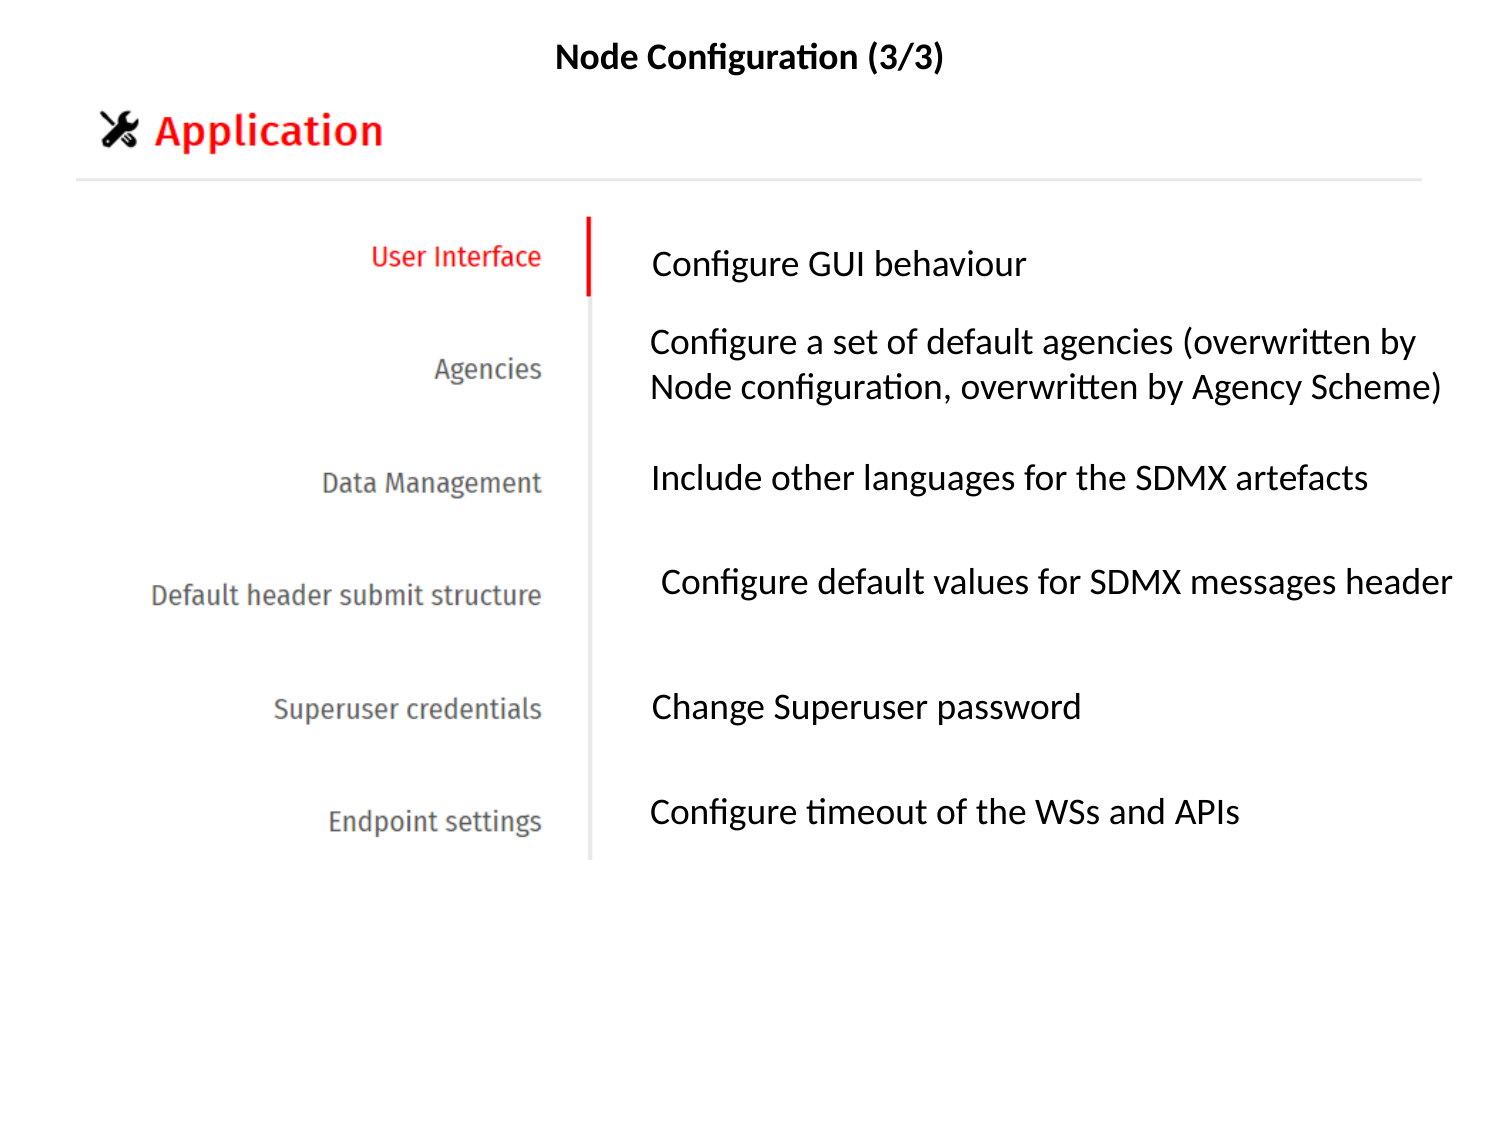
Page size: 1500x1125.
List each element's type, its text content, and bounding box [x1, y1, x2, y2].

text_box Configure default values for SDMX messages header [1426, 550, 1469, 610]
picture [76, 86, 1423, 860]
text_box Configure a set of default agencies (overwritten by Node configuration, overwritten by Agency Scheme) [1426, 309, 1462, 415]
text_box Node Configuration (3/3) [53, 24, 1447, 84]
